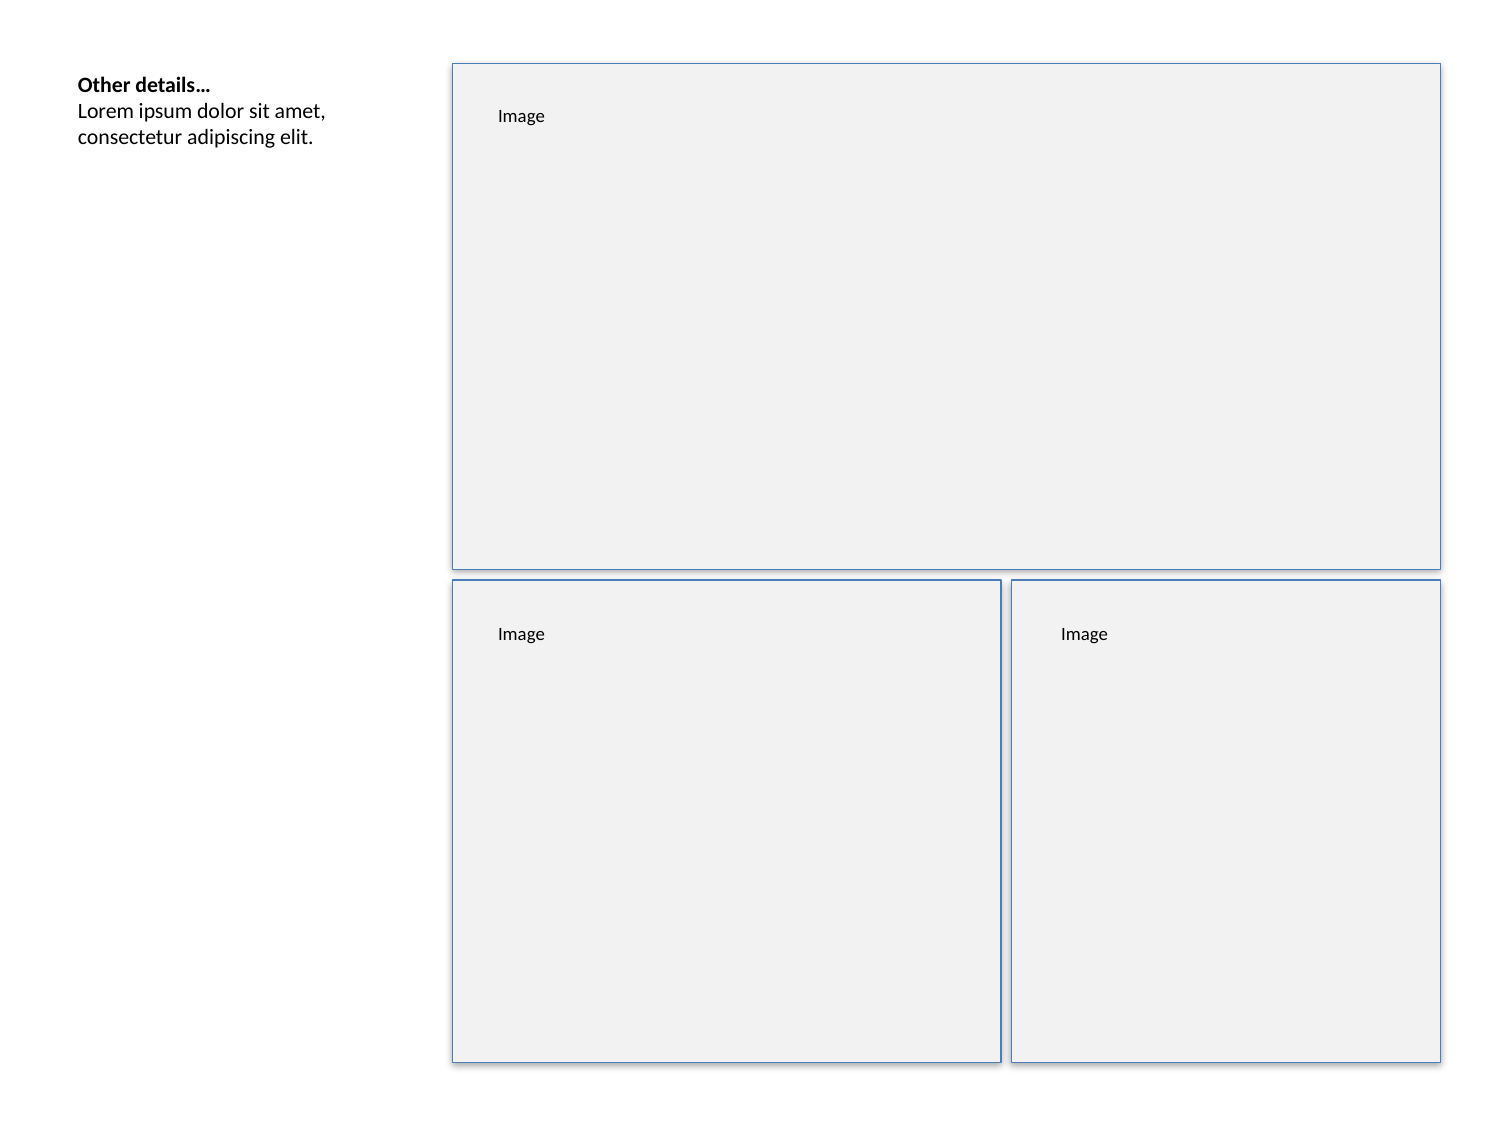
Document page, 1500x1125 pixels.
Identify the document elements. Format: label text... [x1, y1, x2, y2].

text_box [452, 63, 1441, 570]
text_box Image [483, 96, 560, 134]
text_box [452, 579, 1002, 1063]
text_box Other details… Lorem ipsum dolor sit amet, consectetur adipiscing elit. [63, 63, 389, 210]
text_box [1011, 579, 1441, 1063]
text_box Image [1046, 613, 1123, 652]
text_box Image [483, 613, 560, 652]
